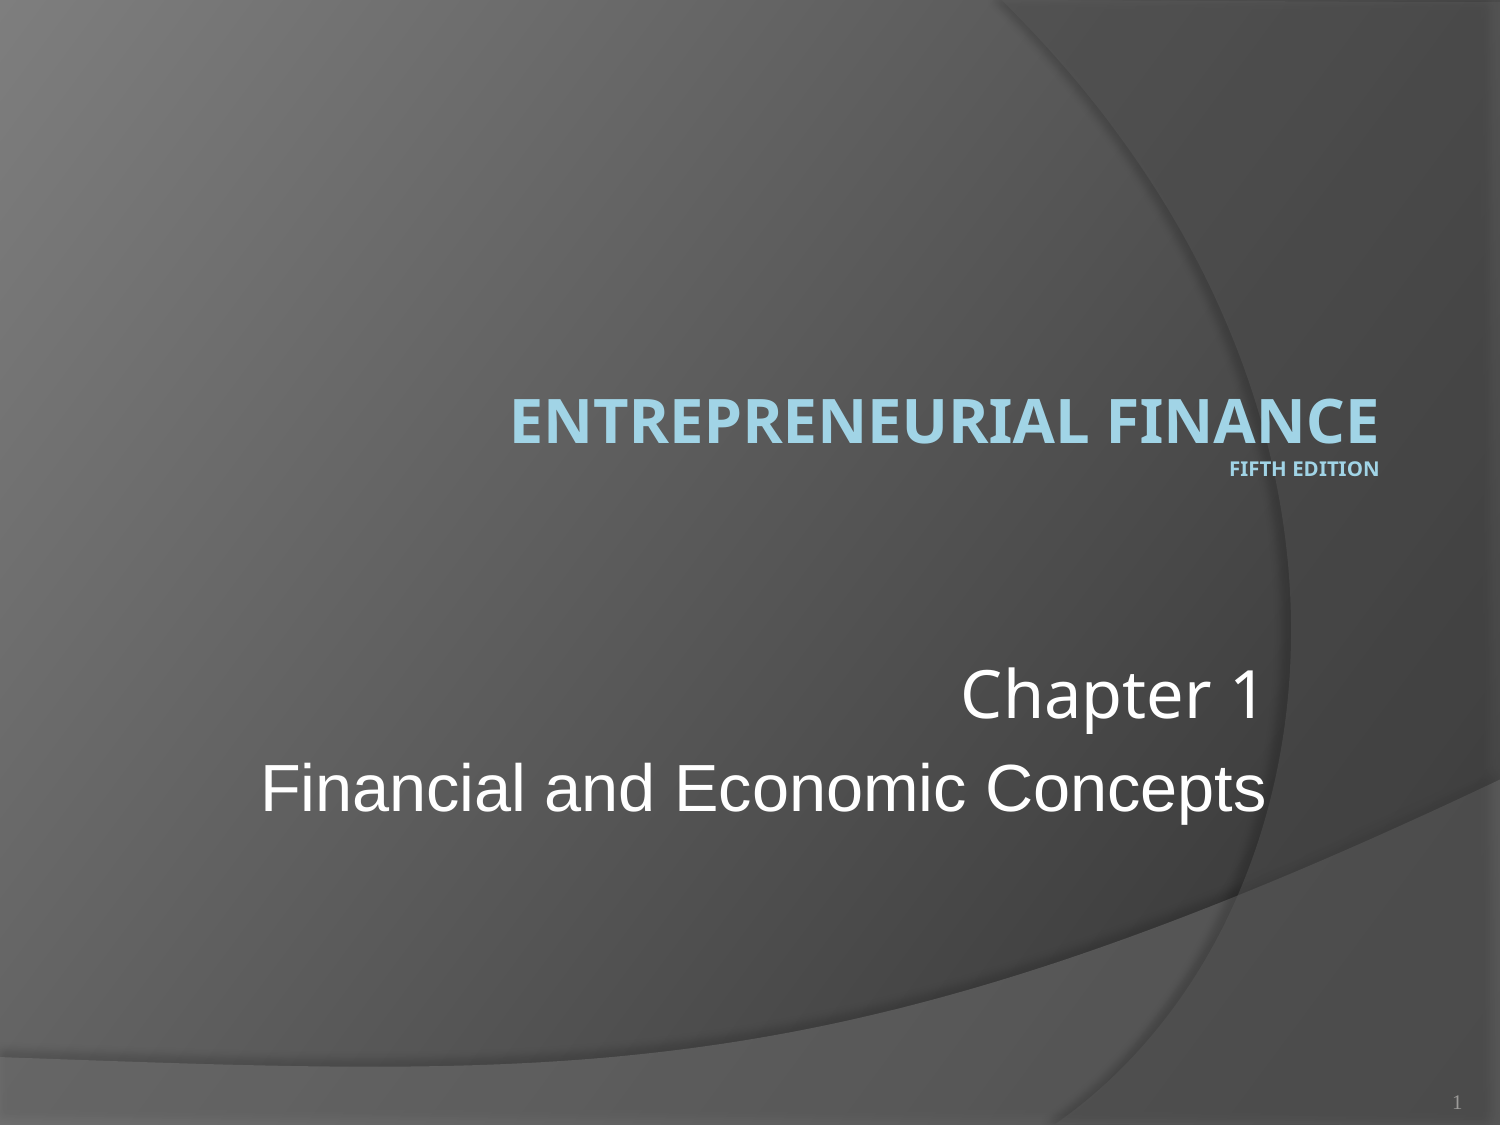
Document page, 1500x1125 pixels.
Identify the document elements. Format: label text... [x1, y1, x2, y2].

slide_number 1 [1337, 1053, 1463, 1114]
subtitle Chapter 1 Financial and Economic Concepts [225, 537, 1275, 825]
title ENTREPRENEURIAL FINANCE Fifth Edition [112, 375, 1388, 563]
